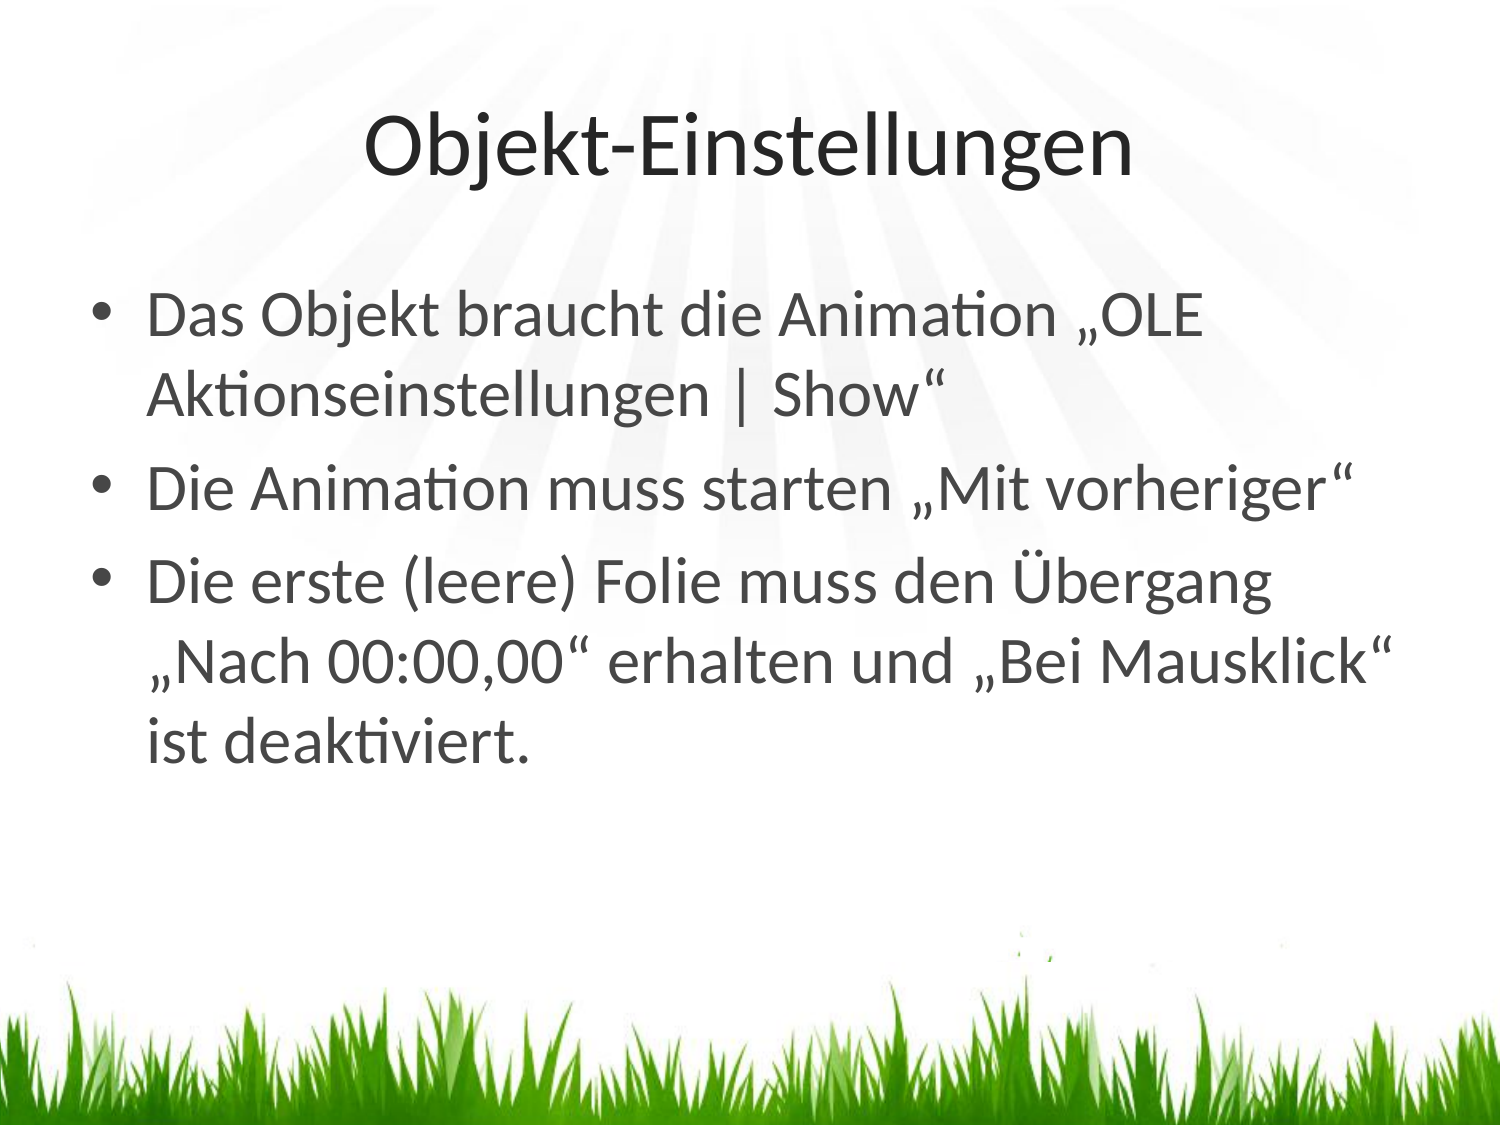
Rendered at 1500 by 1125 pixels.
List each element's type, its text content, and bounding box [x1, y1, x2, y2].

picture [0, 0, 1500, 1125]
list Das Objekt braucht die Animation „OLE Aktionseinstellungen | Show“ Die Animation muss starten „Mit vorheriger“ Die erste (leere) Folie muss den Übergang „Nach 00:00,00“ erhalten und „Bei Mausklick“ ist deaktiviert. [75, 262, 1425, 1005]
title Objekt-Einstellungen [75, 45, 1425, 233]
